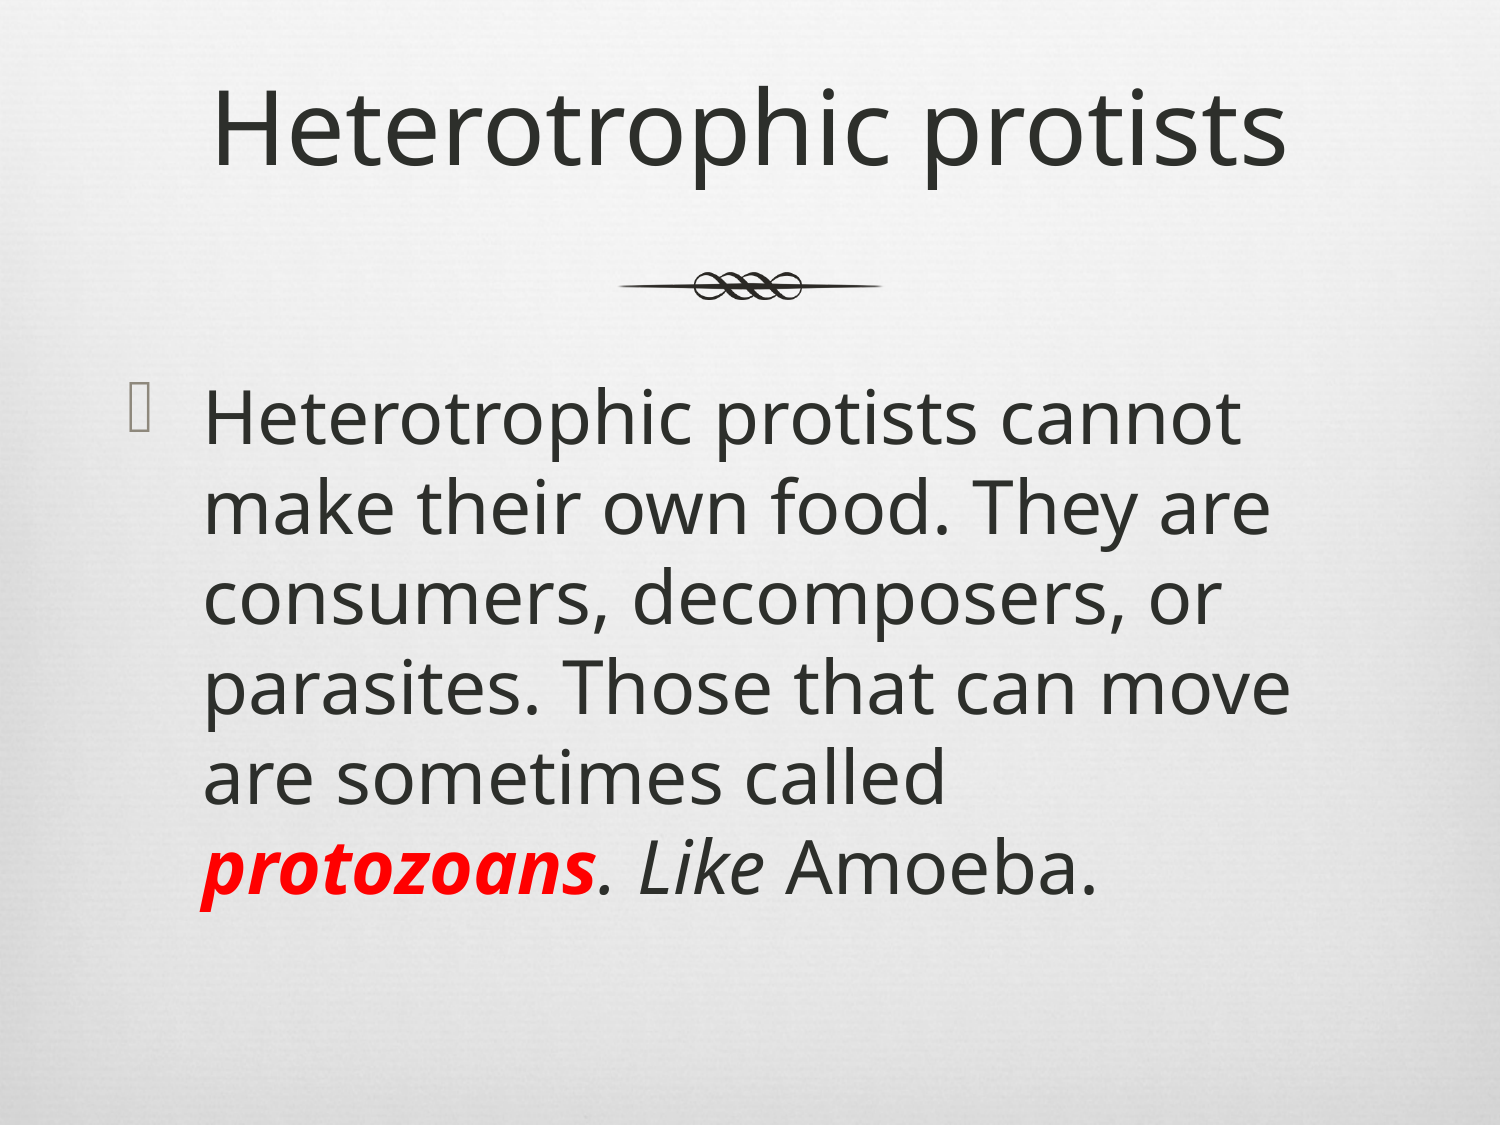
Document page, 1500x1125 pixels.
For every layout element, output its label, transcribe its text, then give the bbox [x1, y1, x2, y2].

title Heterotrophic protists [112, 11, 1388, 236]
picture [615, 272, 885, 300]
list Heterotrophic protists cannot make their own food. They are consumers, decomposers, or parasites. Those that can move are sometimes called protozoans. Like Amoeba. [112, 362, 1388, 963]
